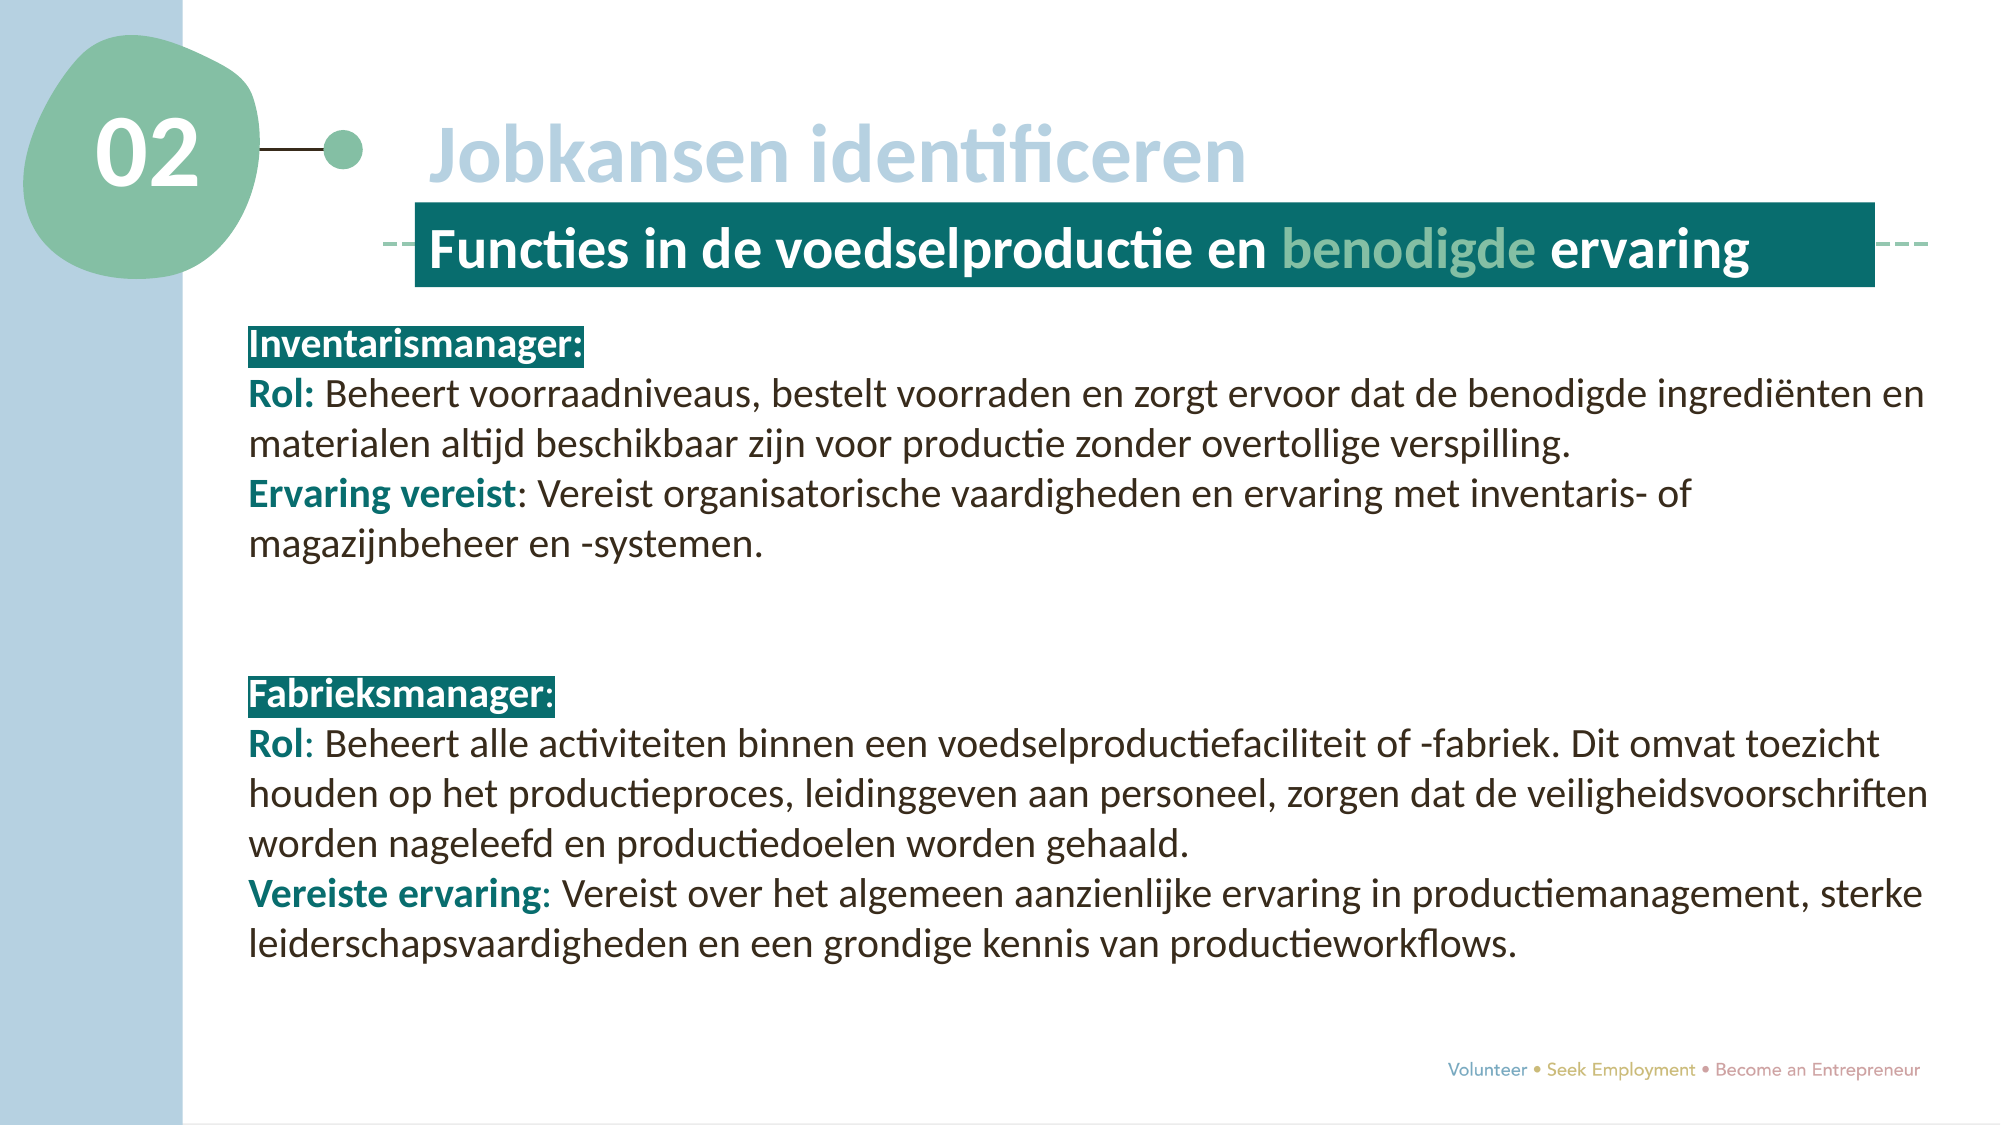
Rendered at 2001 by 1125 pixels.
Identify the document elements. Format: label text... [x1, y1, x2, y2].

text_box Jobkansen identificeren [414, 108, 1675, 202]
picture [1418, 1046, 1971, 1103]
text_box Inventarismanager: Rol: Beheert voorraadniveaus, bestelt voorraden en zorgt ervoor dat de benodigde ingrediënten en materialen altijd beschikbaar zijn voor productie zonder overtollige verspilling. Ervaring vereist: Vereist organisatorische vaardigheden en ervaring met inventaris- of magazijnbeheer en -systemen. Fabrieksmanager: Rol: Beheert alle activiteiten binnen een voedselproductiefaciliteit of -fabriek. Dit omvat toezicht houden op het productieproces, leidinggeven aan personeel, zorgen dat de veiligheidsvoorschriften worden nageleefd en productiedoelen worden gehaald. Vereiste ervaring: Vereist over het algemeen aanzienlijke ervaring in productiemanagement, sterke leiderschapsvaardigheden en een grondige kennis van productieworkflows. [233, 307, 1976, 1046]
text_box [0, 0, 184, 1125]
text_box Functies in de voedselproductie en benodigde ervaring [414, 202, 1875, 243]
text_box 02 [21, 88, 275, 230]
text_box [34, 230, 234, 280]
text_box [55, 35, 249, 88]
text_box Functies in de voedselproductie en benodigde ervaring [414, 244, 1875, 288]
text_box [110, 129, 363, 170]
